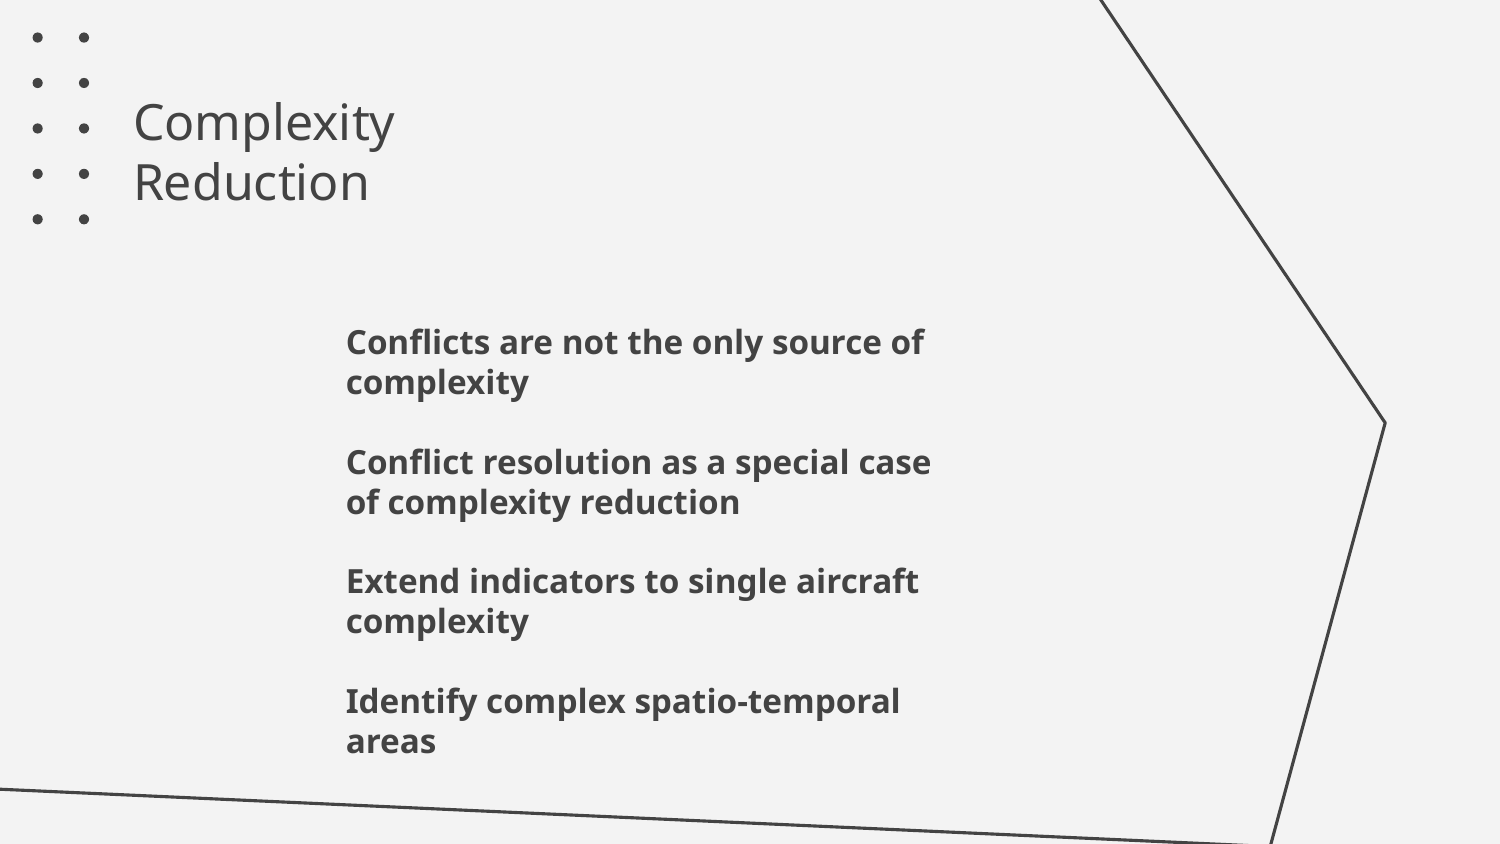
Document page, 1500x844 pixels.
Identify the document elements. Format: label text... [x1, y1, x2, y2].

title Complexity Reduction [118, 66, 604, 226]
subtitle Conflicts are not the only source of complexity Conflict resolution as a special case of complexity reduction Extend indicators to single aircraft complexity Identify complex spatio-temporal areas [307, 306, 977, 638]
